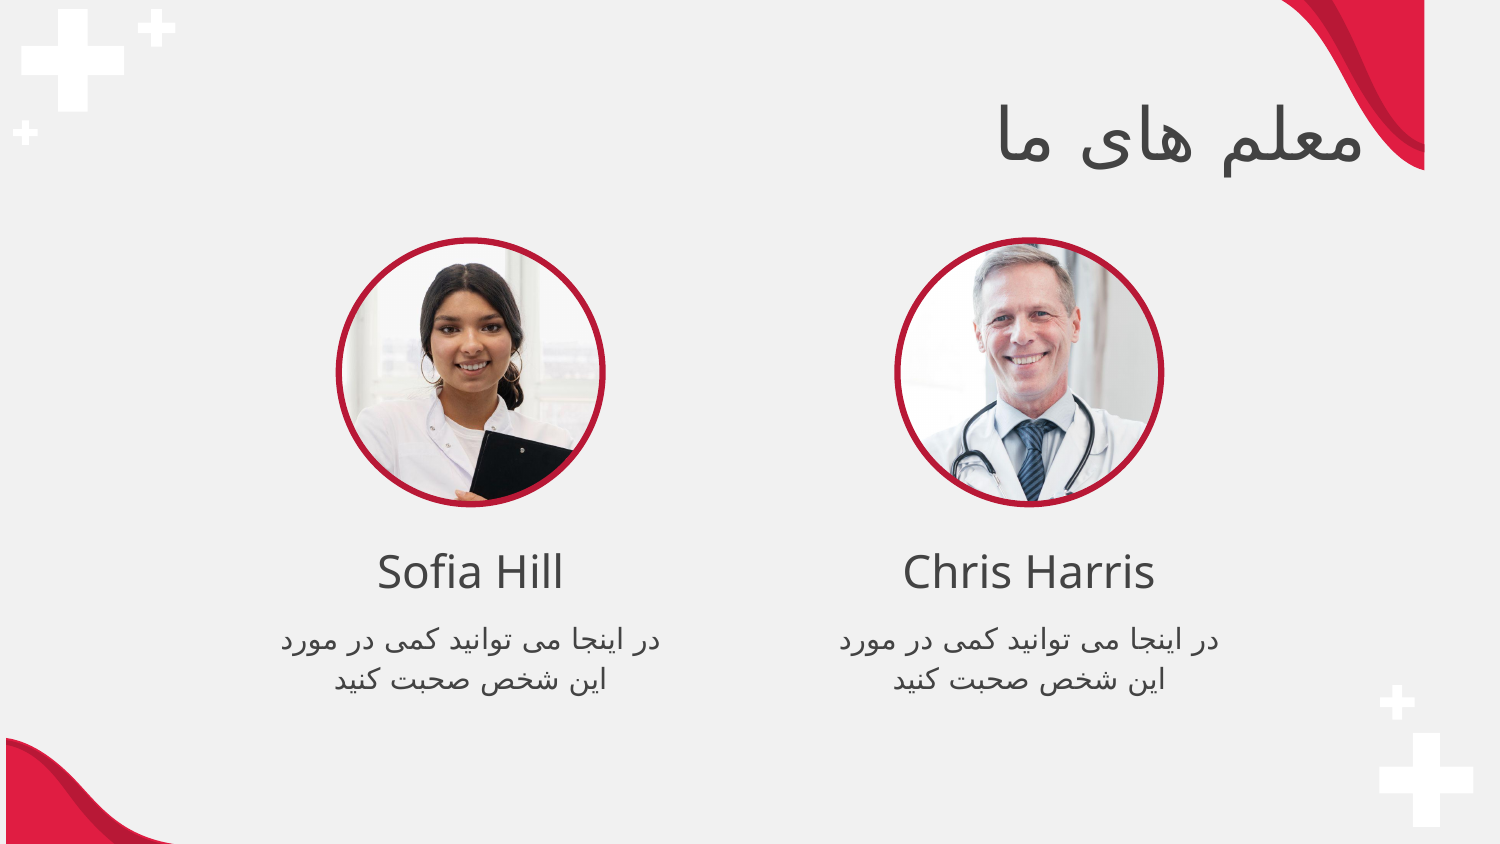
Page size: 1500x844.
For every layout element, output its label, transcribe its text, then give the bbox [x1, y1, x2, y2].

subtitle Chris Harris [808, 542, 1250, 613]
title معلم های ما [118, 72, 1382, 167]
picture [338, 240, 603, 505]
subtitle در اینجا می توانید کمی در مورد این شخص صحبت کنید [808, 613, 1250, 716]
picture [897, 240, 1162, 505]
subtitle Sofia Hill [250, 542, 692, 613]
subtitle در اینجا می توانید کمی در مورد این شخص صحبت کنید [250, 613, 692, 716]
